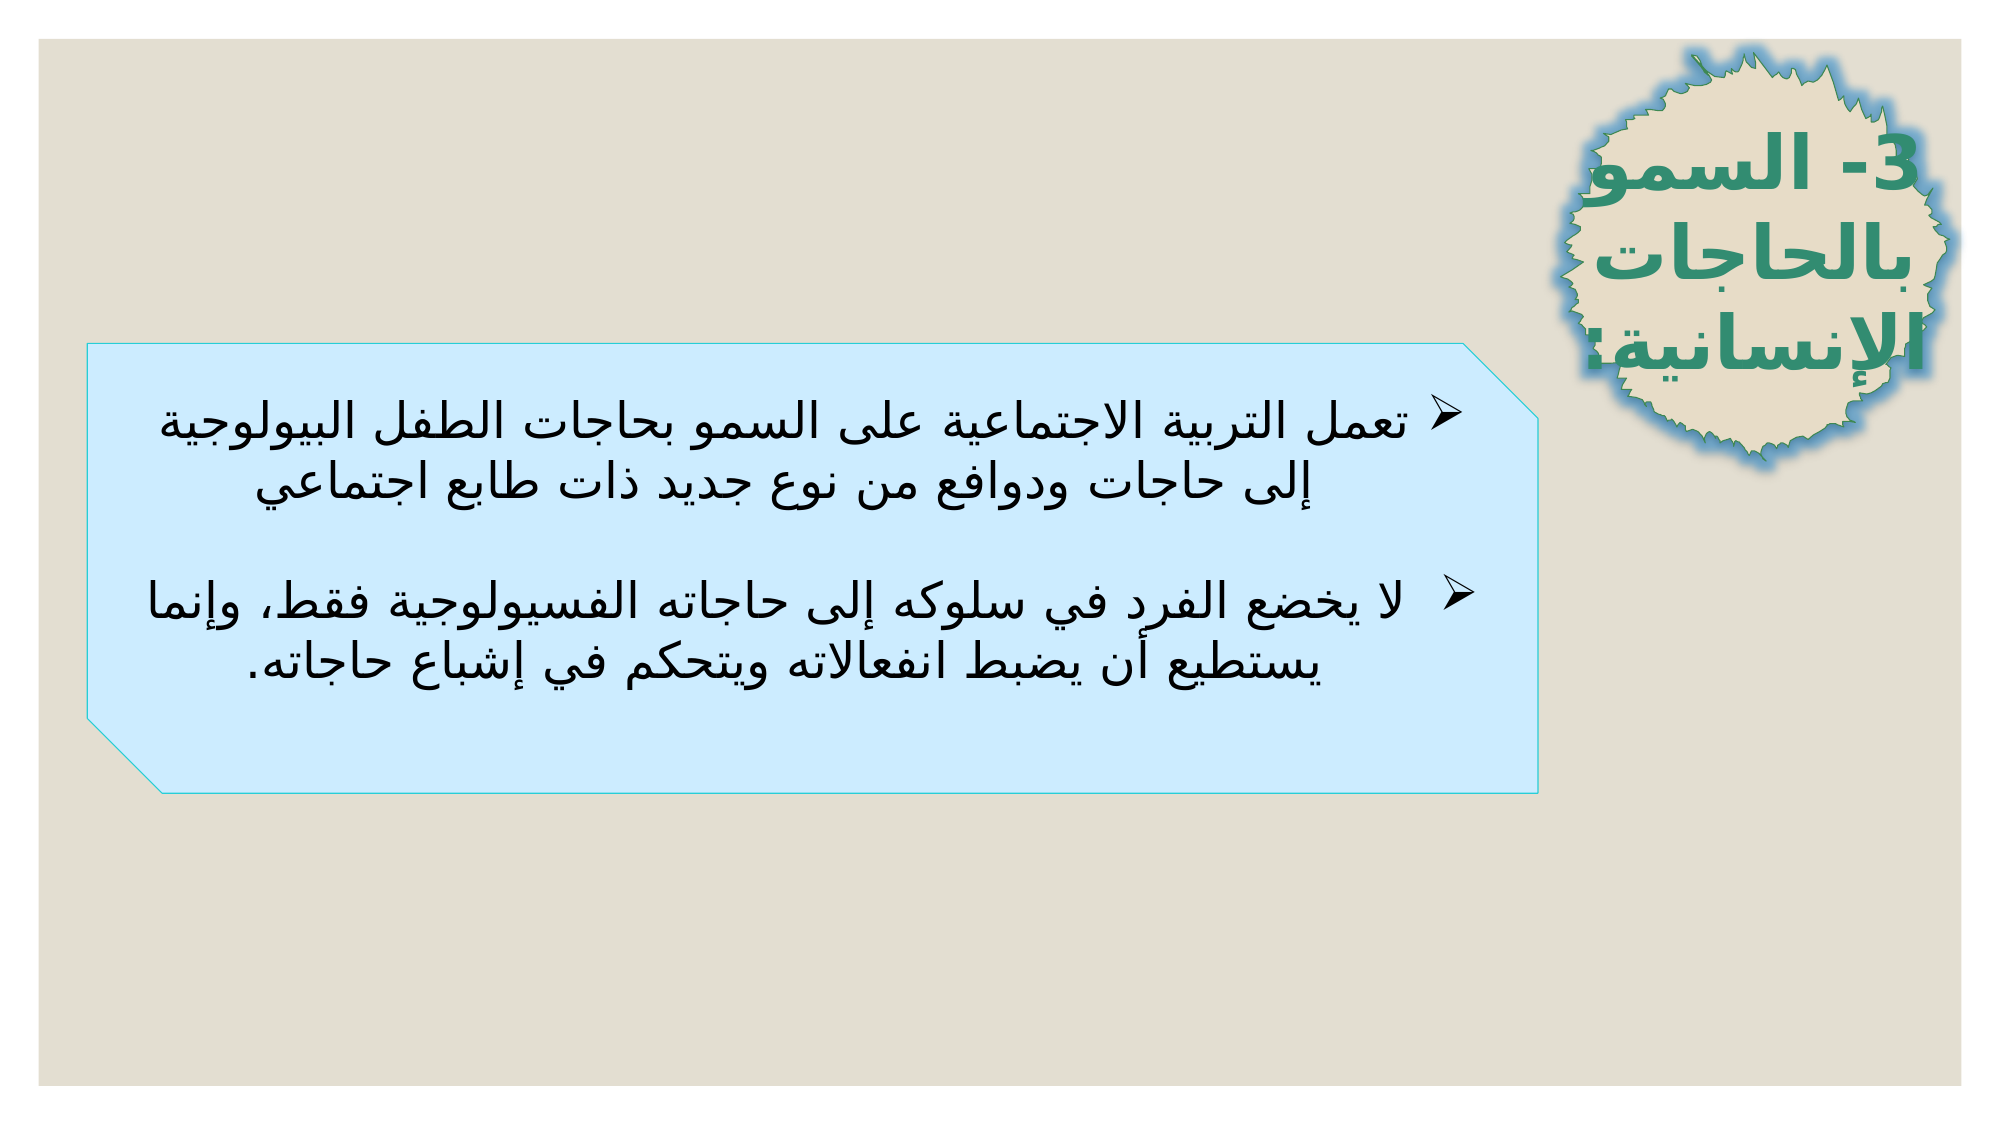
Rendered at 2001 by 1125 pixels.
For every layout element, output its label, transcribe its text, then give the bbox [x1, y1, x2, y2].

text_box 3- السمو بالحاجات الإنسانية: [1559, 52, 1951, 462]
text_box تعمل التربية الاجتماعية على السمو بحاجات الطفل البيولوجية إلى حاجات ودوافع من نوع جديد ذات طابع اجتماعي لا يخضع الفرد في سلوكه إلى حاجاته الفسيولوجية فقط، وإنما يستطيع أن يضبط انفعالاته ويتحكم في إشباع حاجاته. [86, 342, 1539, 794]
